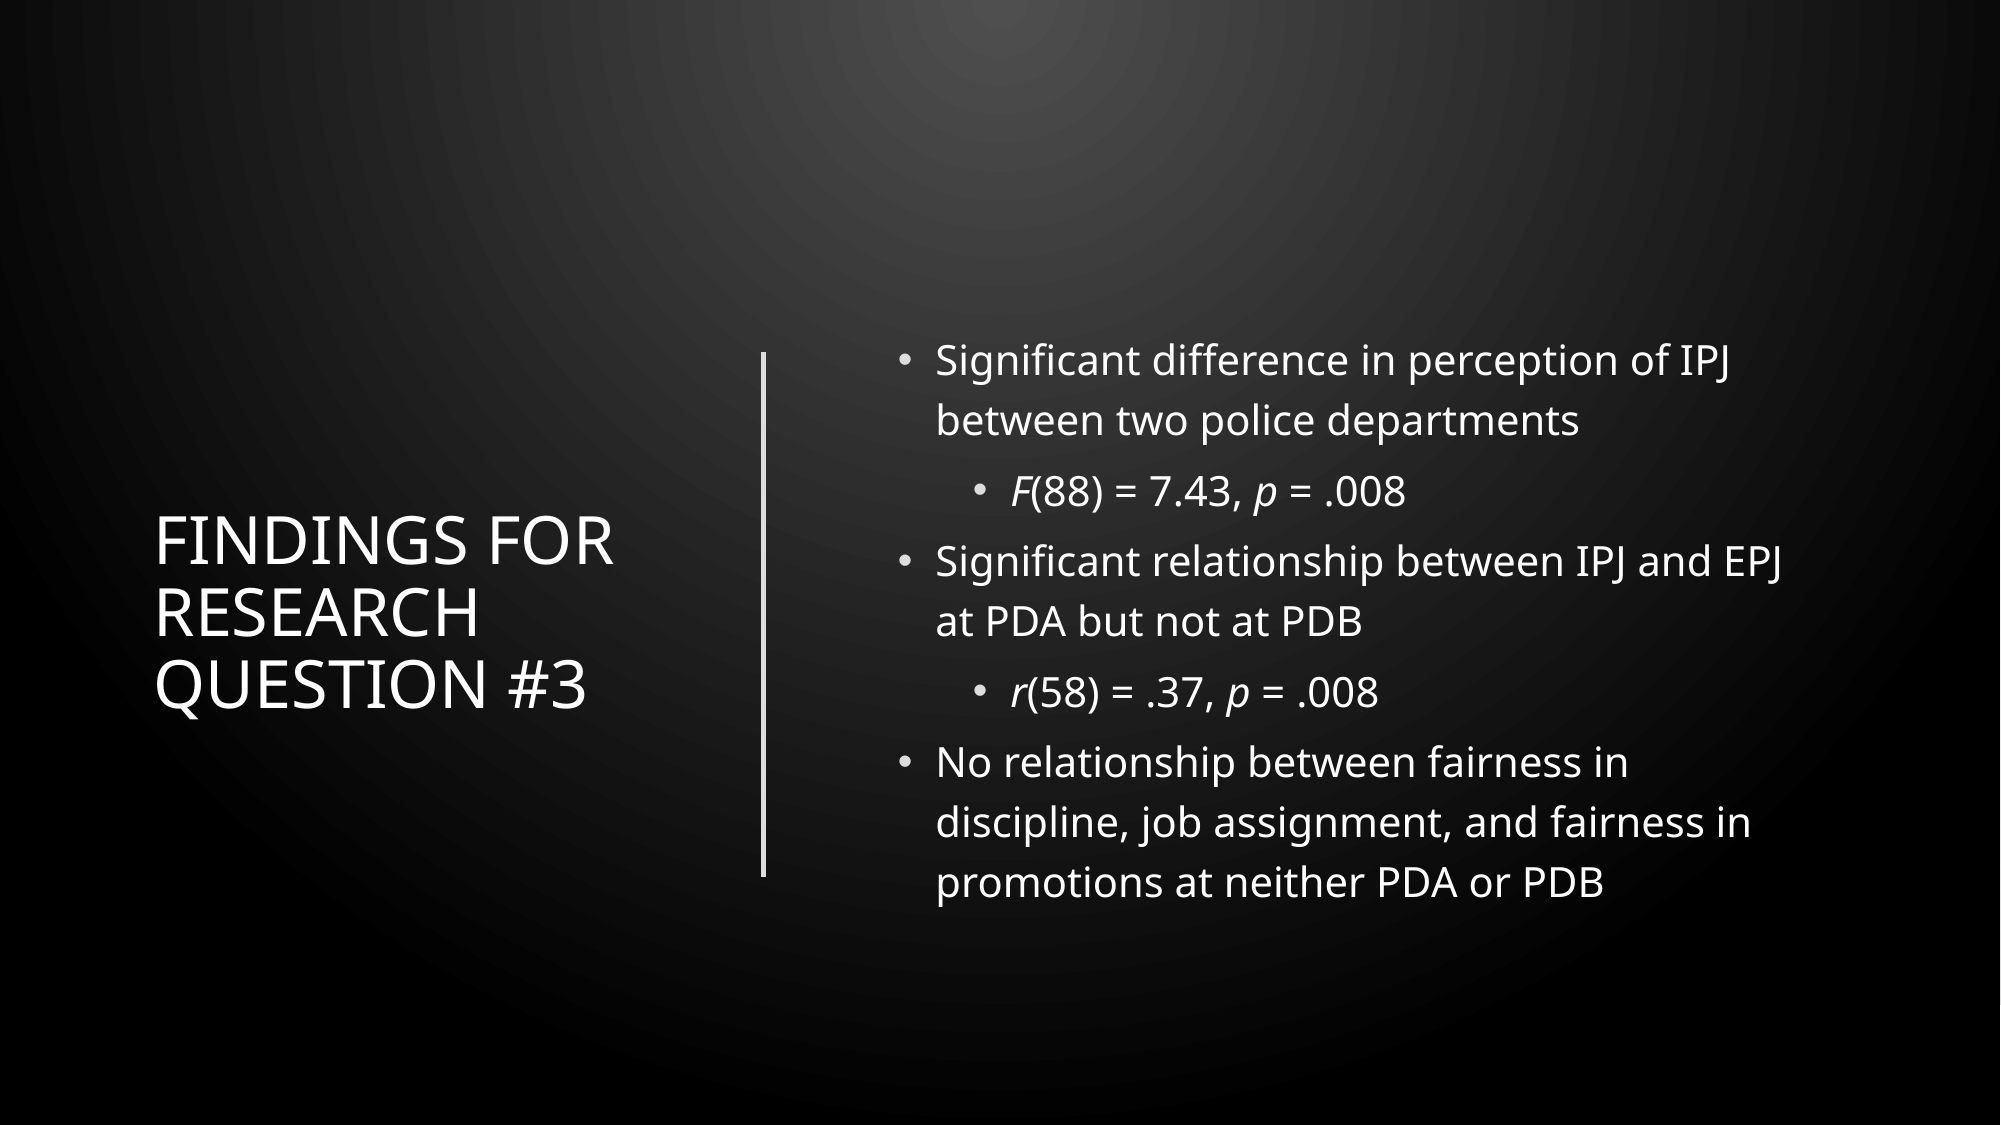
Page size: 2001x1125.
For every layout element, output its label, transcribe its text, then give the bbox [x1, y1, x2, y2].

title Findings for Research question #3 [138, 262, 720, 968]
list Significant difference in perception of IPJ between two police departments F(88) = 7.43, p = .008 Significant relationship between IPJ and EPJ at PDA but not at PDB r(58) = .37, p = .008 No relationship between fairness in discipline, job assignment, and fairness in promotions at neither PDA or PDB [807, 262, 1814, 968]
text_box [0, 0, 2000, 1125]
